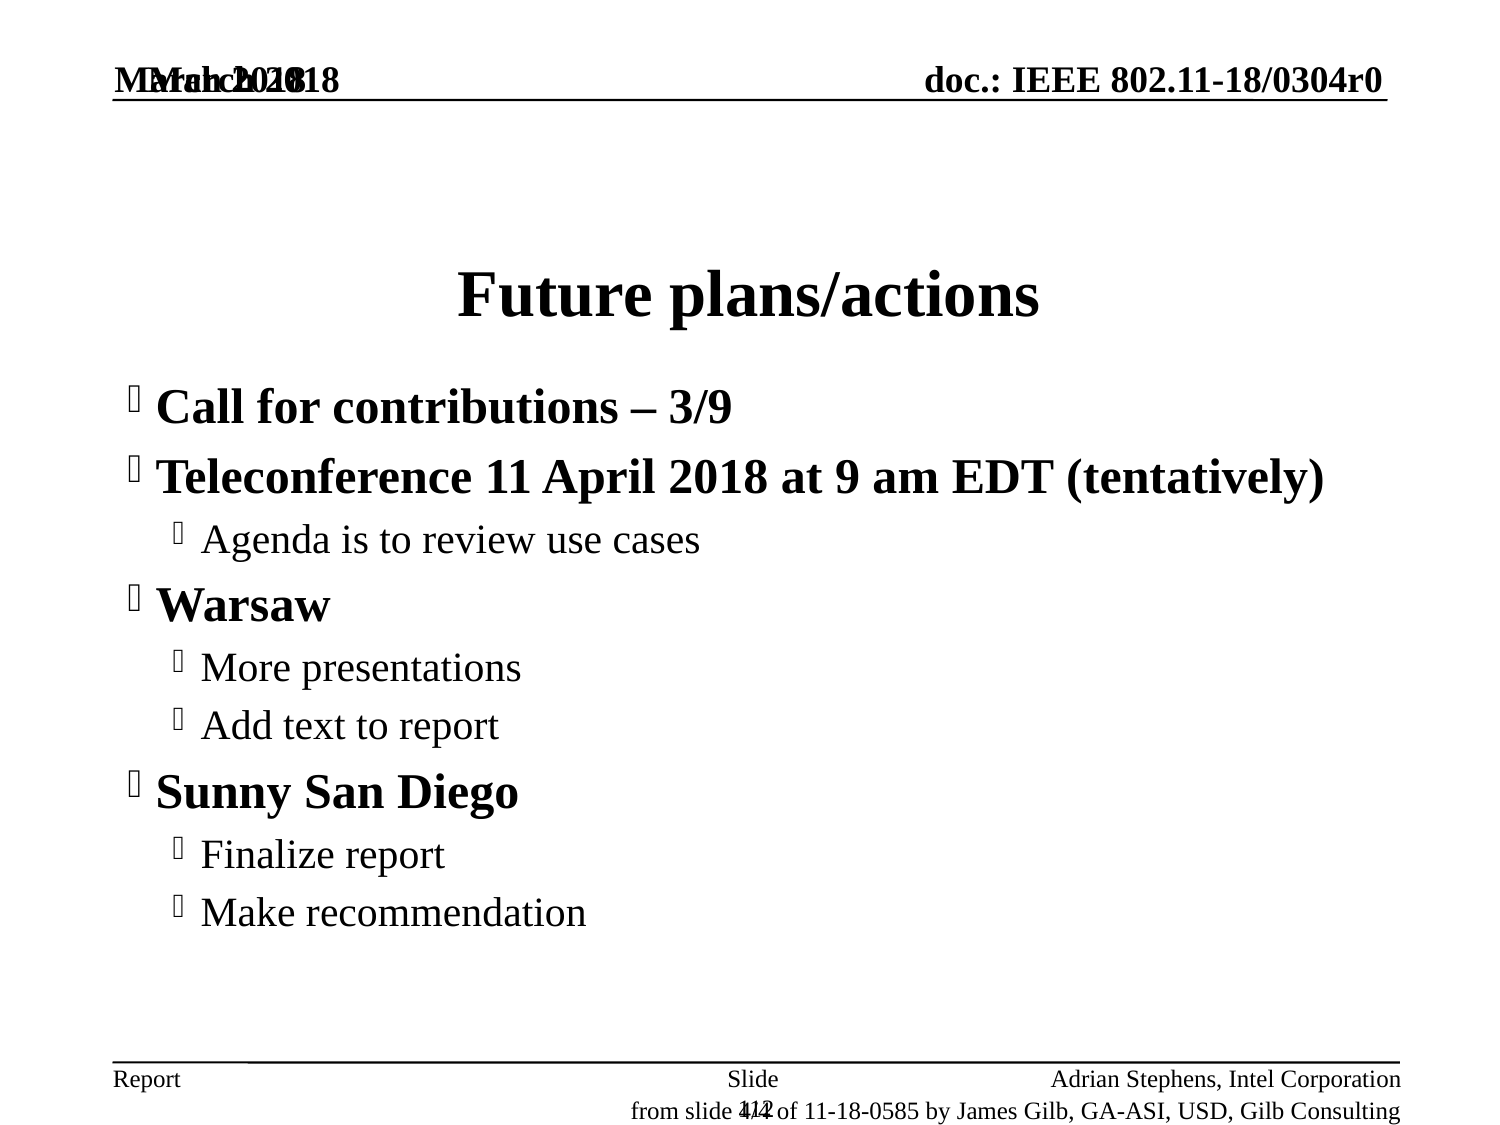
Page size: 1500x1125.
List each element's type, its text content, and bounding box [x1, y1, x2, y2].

footer Adrian Stephens, Intel Corporation [952, 1061, 1402, 1087]
title Future plans/actions [112, 224, 1387, 356]
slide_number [114, 54, 374, 101]
slide_number Slide 112 [711, 1061, 801, 1093]
text_box from slide 4/4 of 11-18-0585 by James Gilb, GA-ASI, USD, Gilb Consulting [343, 1087, 1417, 1125]
list Call for contributions – 3/9 Teleconference 11 April 2018 at 9 am EDT (tentatively) Agenda is to review use cases Warsaw More presentations Add text to report Sunny San Diego Finalize report Make recommendation [112, 365, 1387, 929]
